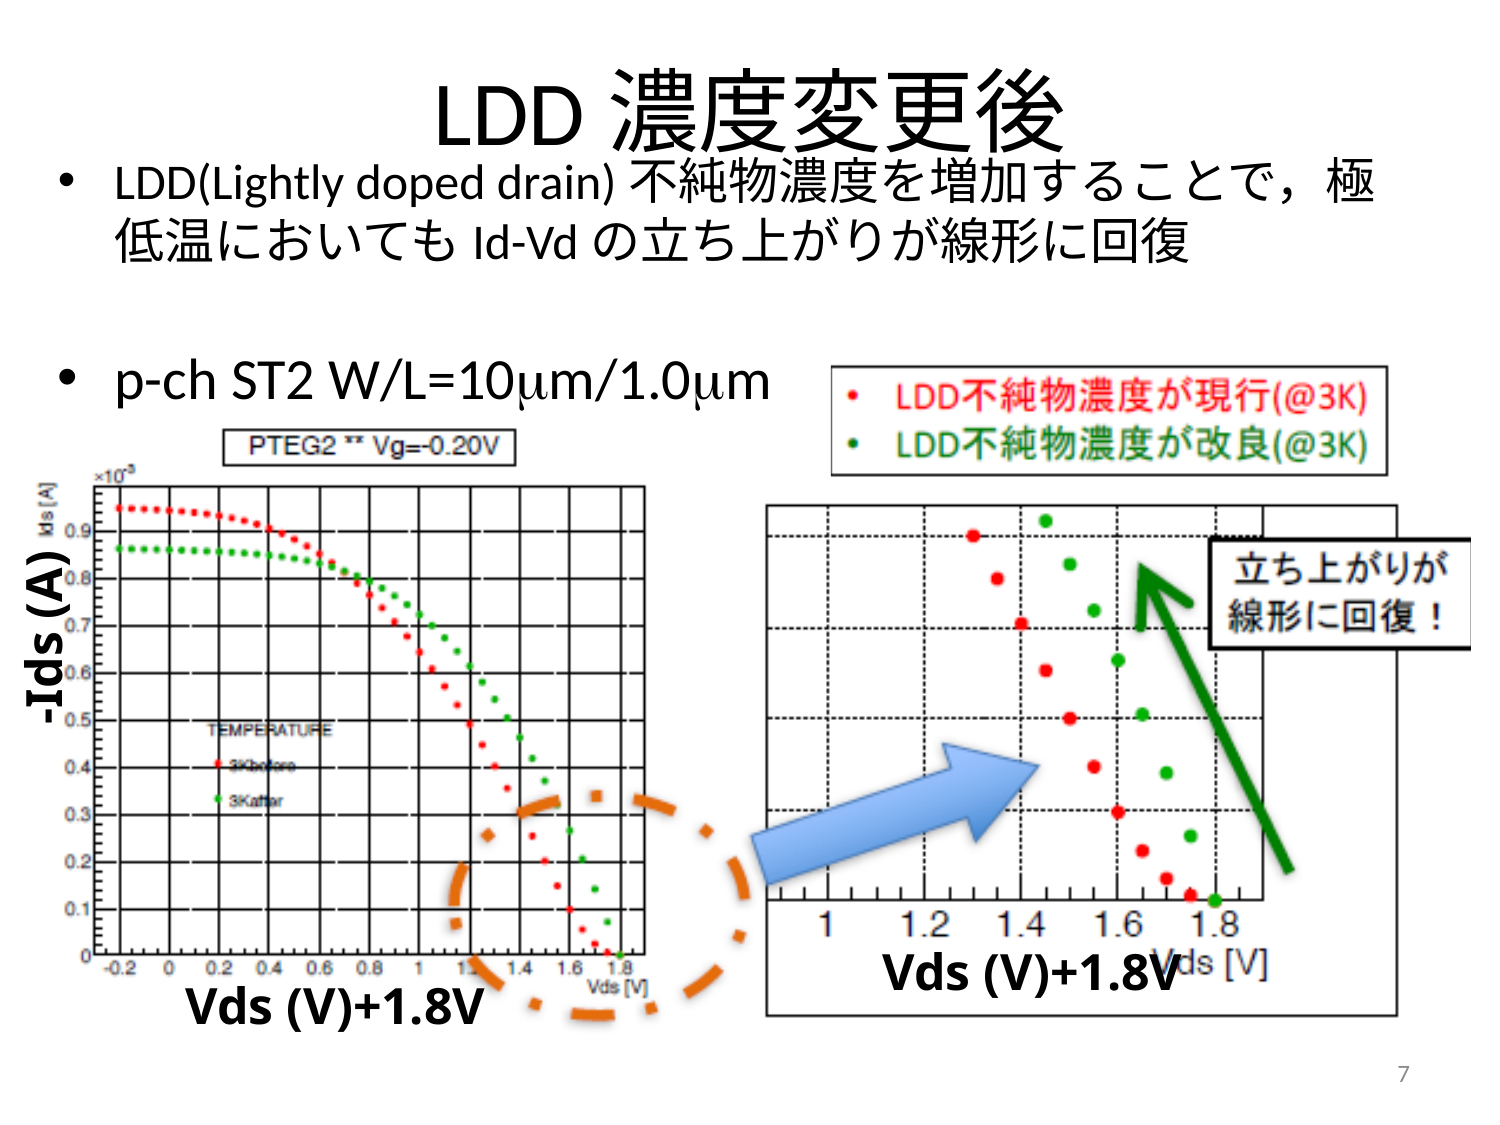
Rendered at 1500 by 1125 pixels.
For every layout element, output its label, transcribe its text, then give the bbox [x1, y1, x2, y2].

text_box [4, 427, 1472, 1043]
slide_number 7 [1074, 1051, 1425, 1103]
picture [830, 359, 1394, 487]
text_box LDD(Lightly doped drain)不純物濃度を増加することで，極低温においてもId-Vdの立ち上がりが線形に回復 [42, 142, 1393, 300]
title LDD濃度変更後 [75, 45, 1425, 173]
list p-ch ST2 W/L=10m/1.0m [42, 333, 1393, 426]
